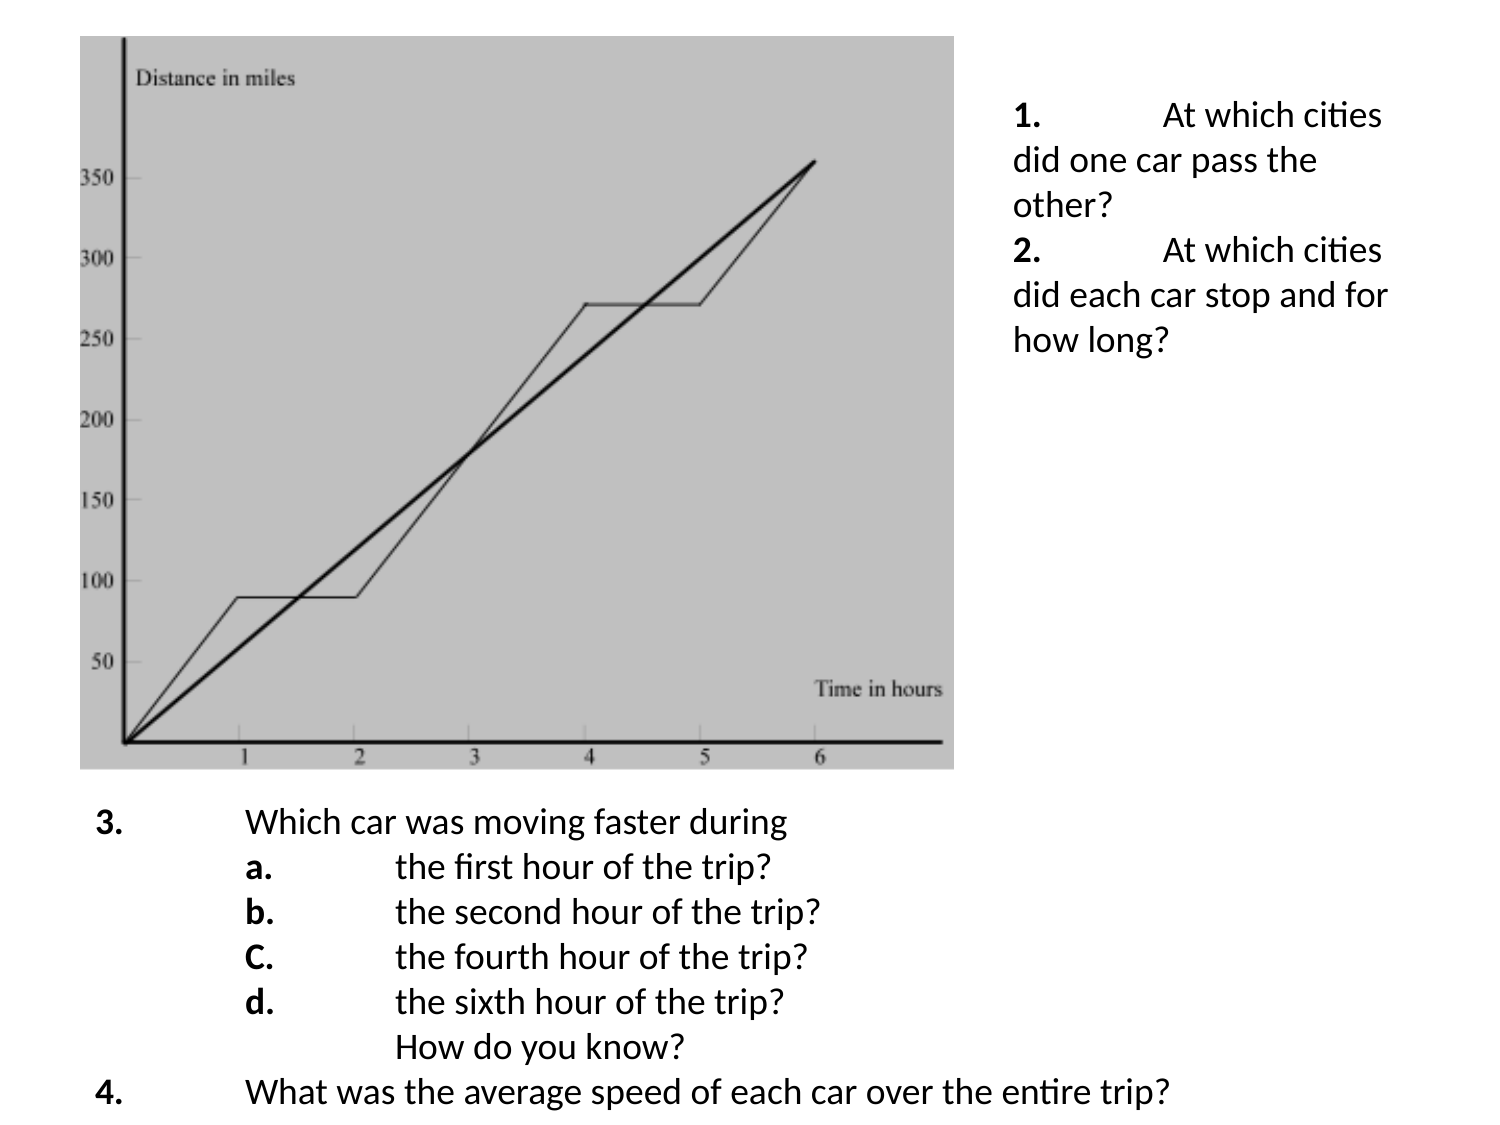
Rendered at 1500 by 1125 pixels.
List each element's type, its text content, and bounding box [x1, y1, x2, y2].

picture [80, 35, 954, 772]
text_box 3. Which car was moving faster during a. the first hour of the trip? b. the second hour of the trip? C. the fourth hour of the trip? d. the sixth hour of the trip? How do you know? 4. What was the average speed of each car over the entire trip? [80, 790, 1313, 1125]
text_box 1. At which cities did one car pass the other? 2. At which cities did each car stop and for how long? [998, 82, 1434, 413]
